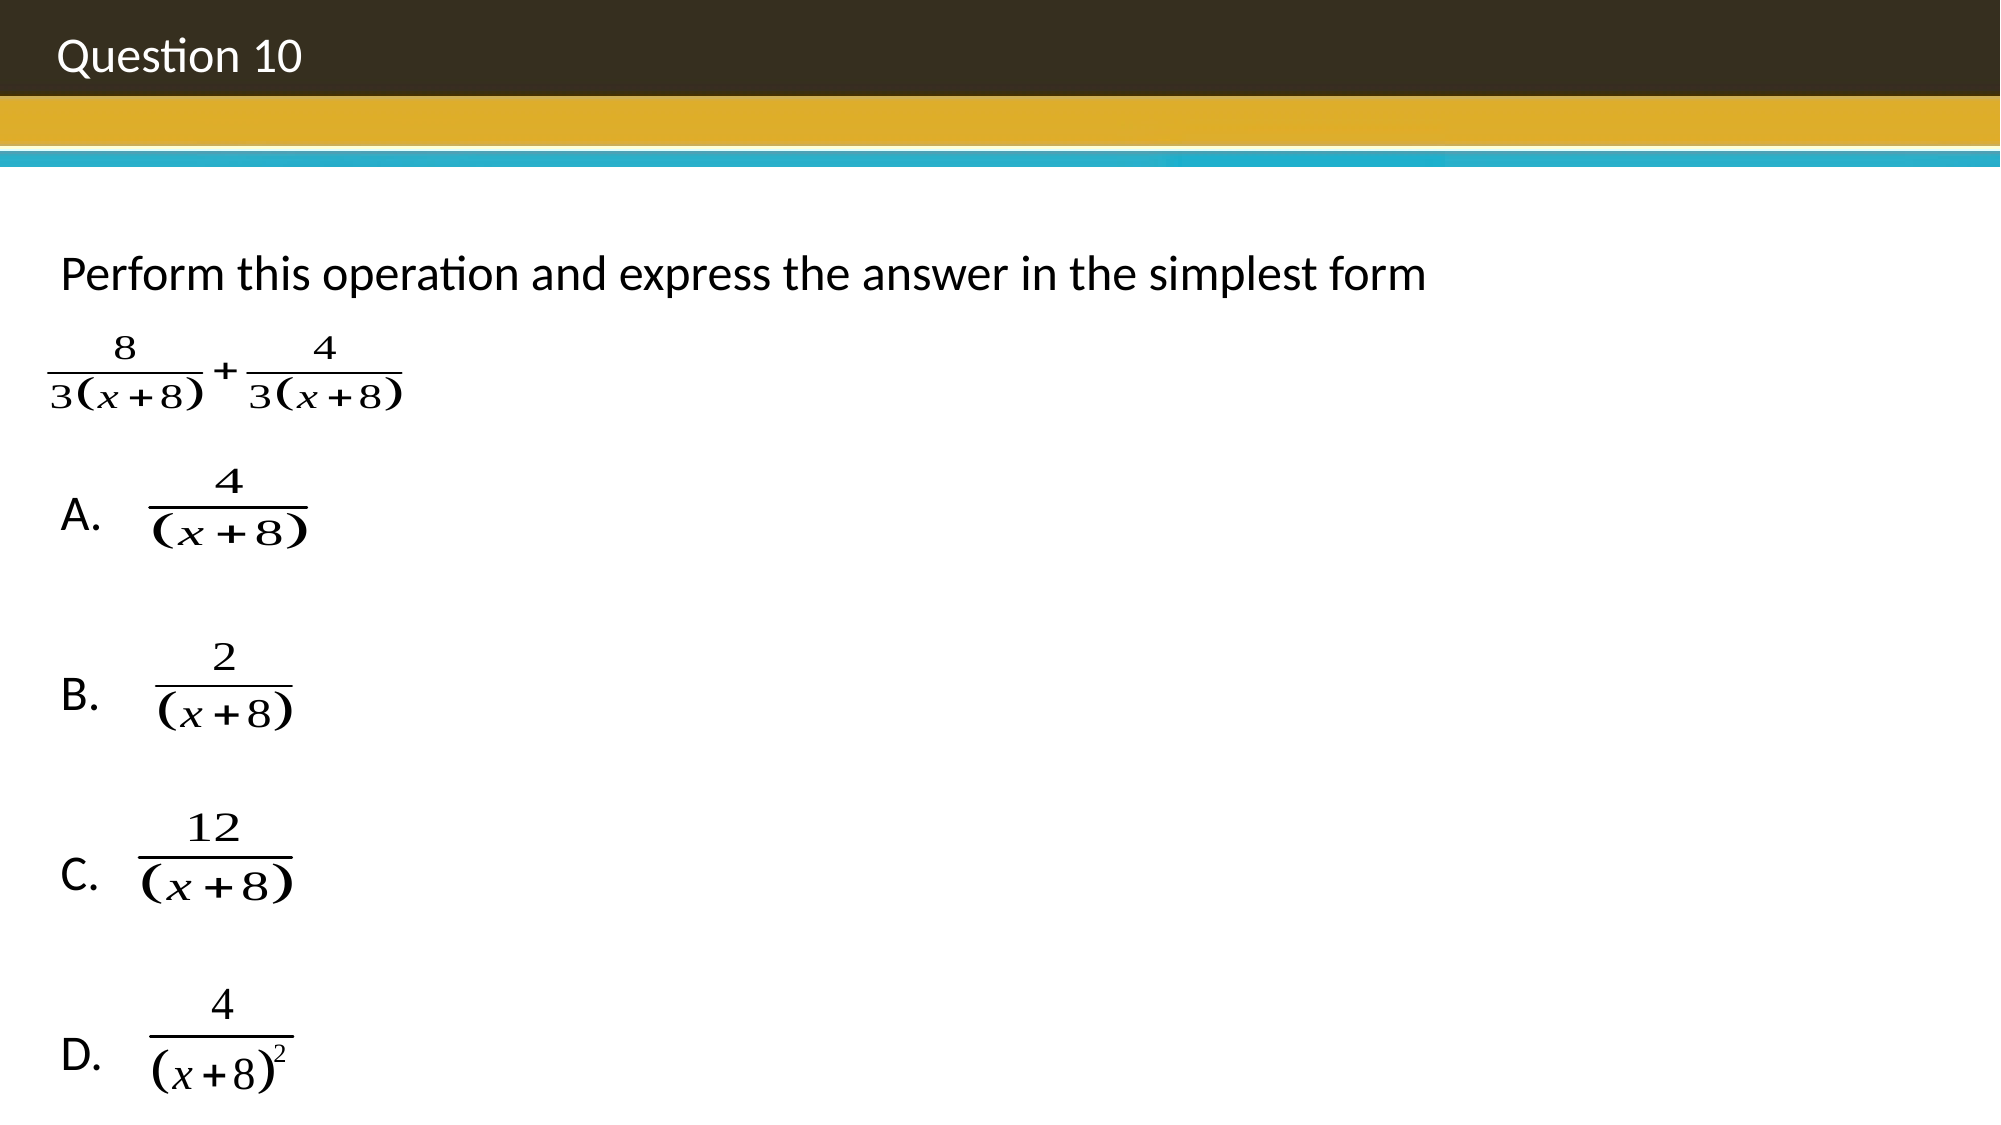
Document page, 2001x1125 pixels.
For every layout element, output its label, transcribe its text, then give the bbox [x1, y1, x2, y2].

picture [147, 631, 303, 751]
text_box Question 10 [41, 14, 318, 90]
text_box Perform this operation and express the answer in the simplest form A. B. C. D. [45, 233, 1782, 1125]
picture [40, 326, 410, 428]
picture [142, 975, 303, 1117]
picture [0, 0, 2000, 167]
picture [139, 458, 320, 567]
picture [129, 802, 304, 924]
